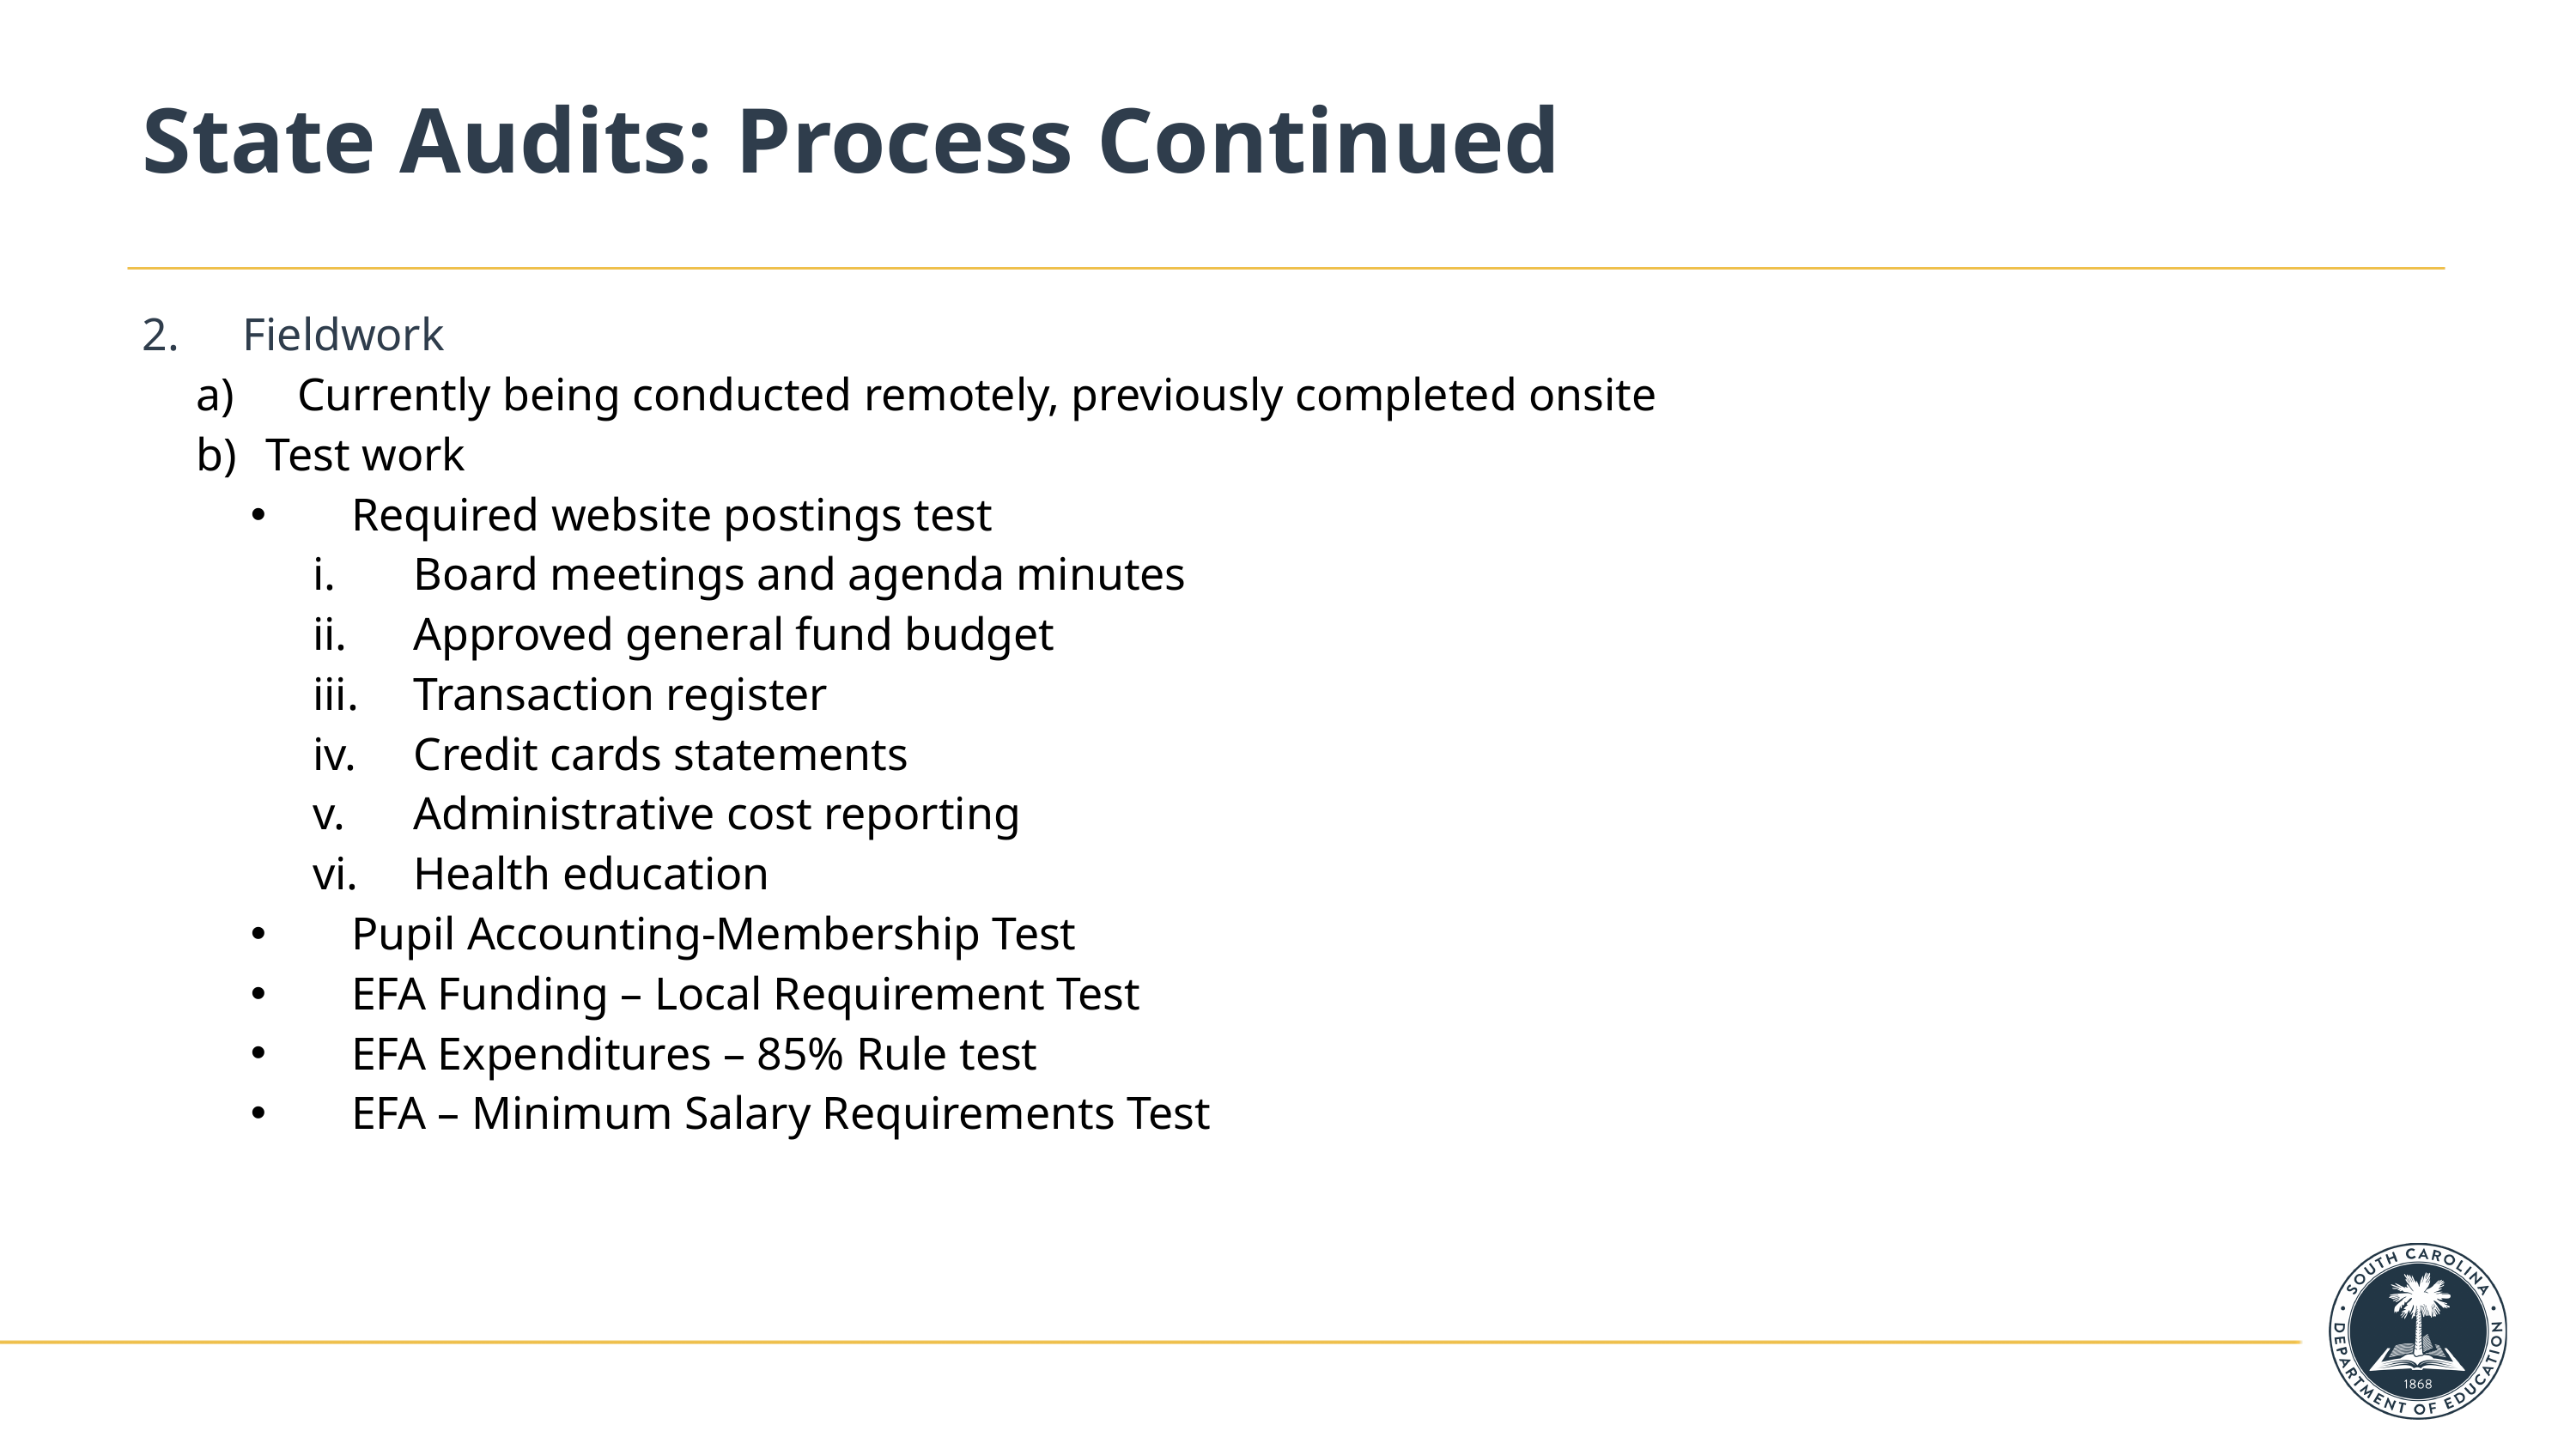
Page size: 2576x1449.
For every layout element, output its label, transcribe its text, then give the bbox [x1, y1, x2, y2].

title State Audits: Process Continued [129, 76, 2447, 232]
list Fieldwork Currently being conducted remotely, previously completed onsite Test work Required website postings test Board meetings and agenda minutes Approved general fund budget Transaction register Credit cards statements Administrative cost reporting Health education Pupil Accounting-Membership Test EFA Funding – Local Requirement Test EFA Expenditures – 85% Rule test EFA – Minimum Salary Requirements Test [129, 306, 2447, 1149]
picture [2329, 1243, 2507, 1420]
